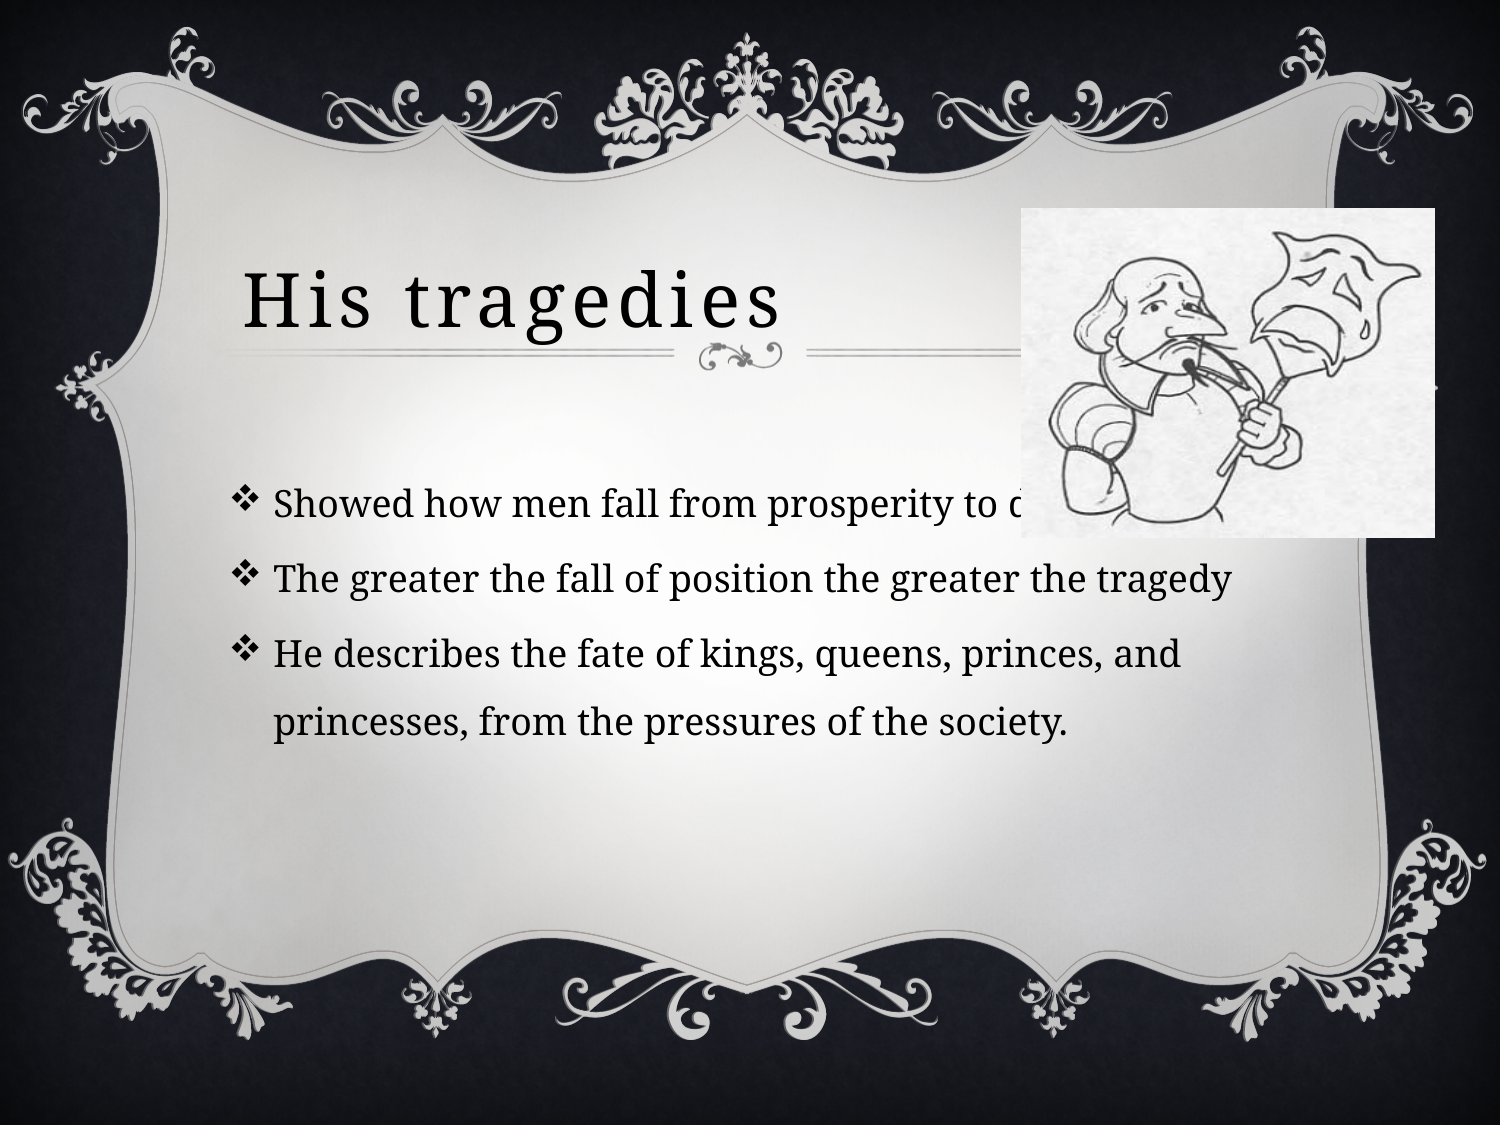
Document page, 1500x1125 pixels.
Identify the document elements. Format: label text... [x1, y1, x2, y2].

title His tragedies [0, 162, 1163, 350]
picture [0, 0, 1500, 1125]
list Showed how men fall from prosperity to disaster. The greater the fall of position the greater the tragedy He describes the fate of kings, queens, princes, and princesses, from the pressures of the society. [187, 449, 1351, 1125]
